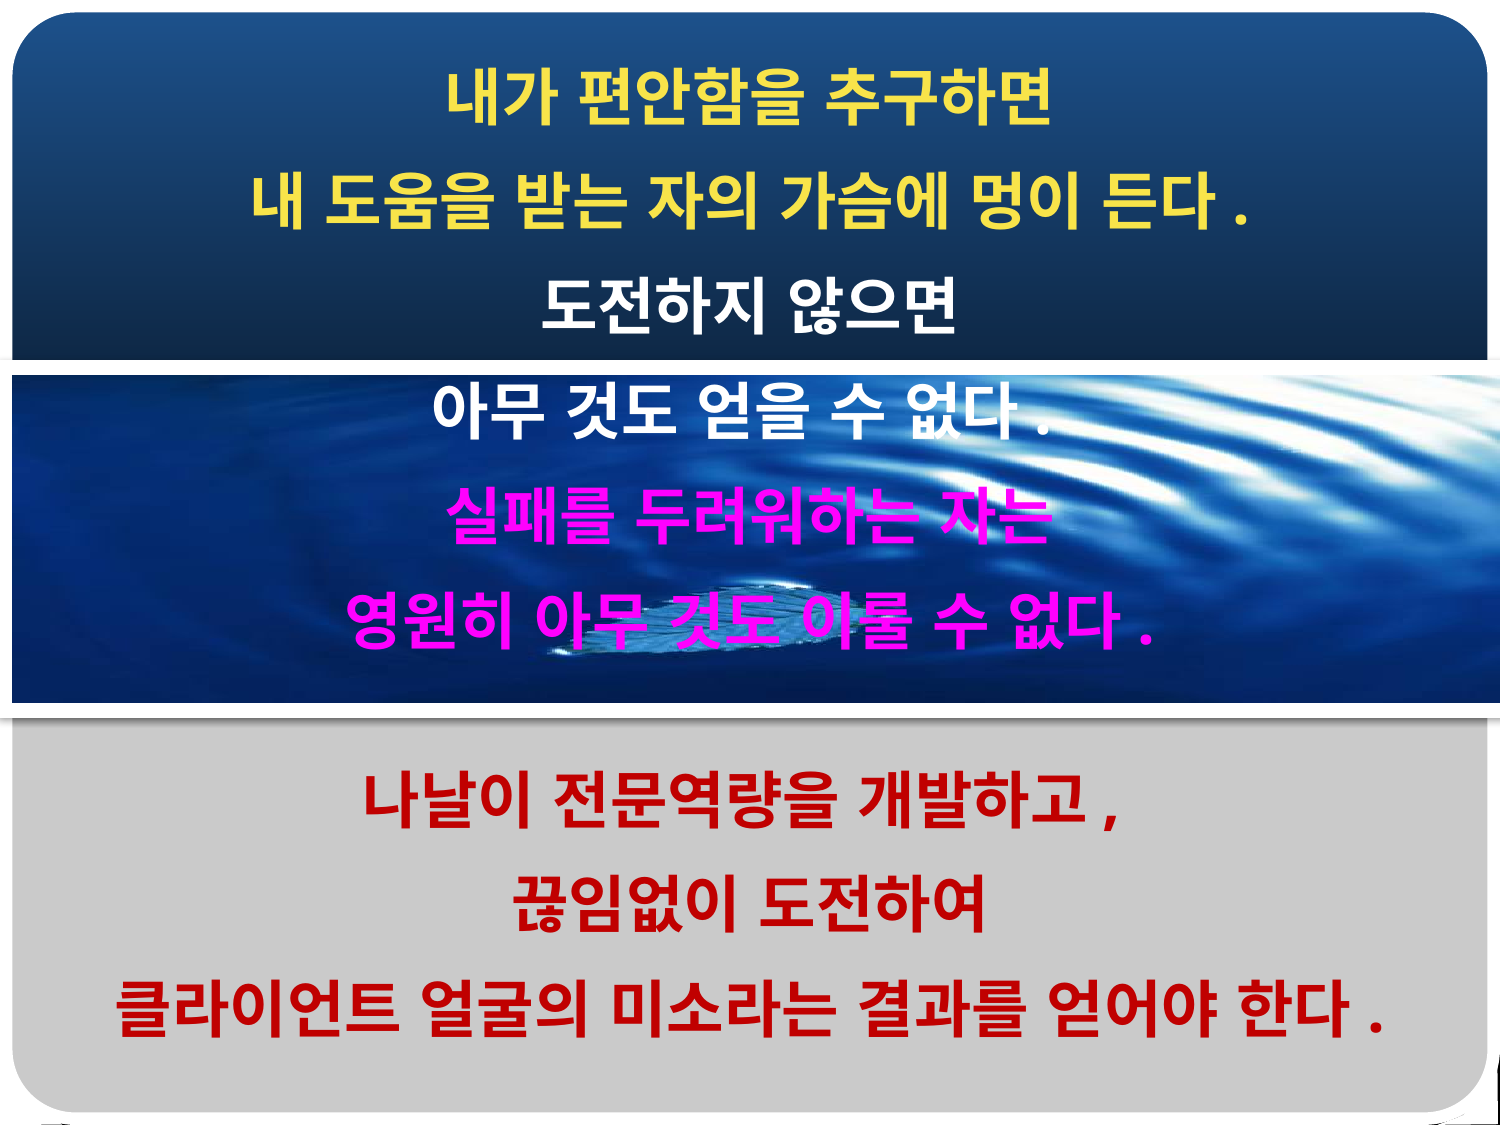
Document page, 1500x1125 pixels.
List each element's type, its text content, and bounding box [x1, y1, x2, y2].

subtitle 내가 편안함을 추구하면 내 도움을 받는 자의 가슴에 멍이 든다. 도전하지 않으면 아무 것도 얻을 수 없다. 실패를 두려워하는 자는 영원히 아무 것도 이룰 수 없다. 나날이 전문역량을 개발하고, 끊임없이 도전하여 클라이언트 얼굴의 미소라는 결과를 얻어야 한다. [0, 58, 1500, 1079]
picture [11, 374, 1500, 704]
